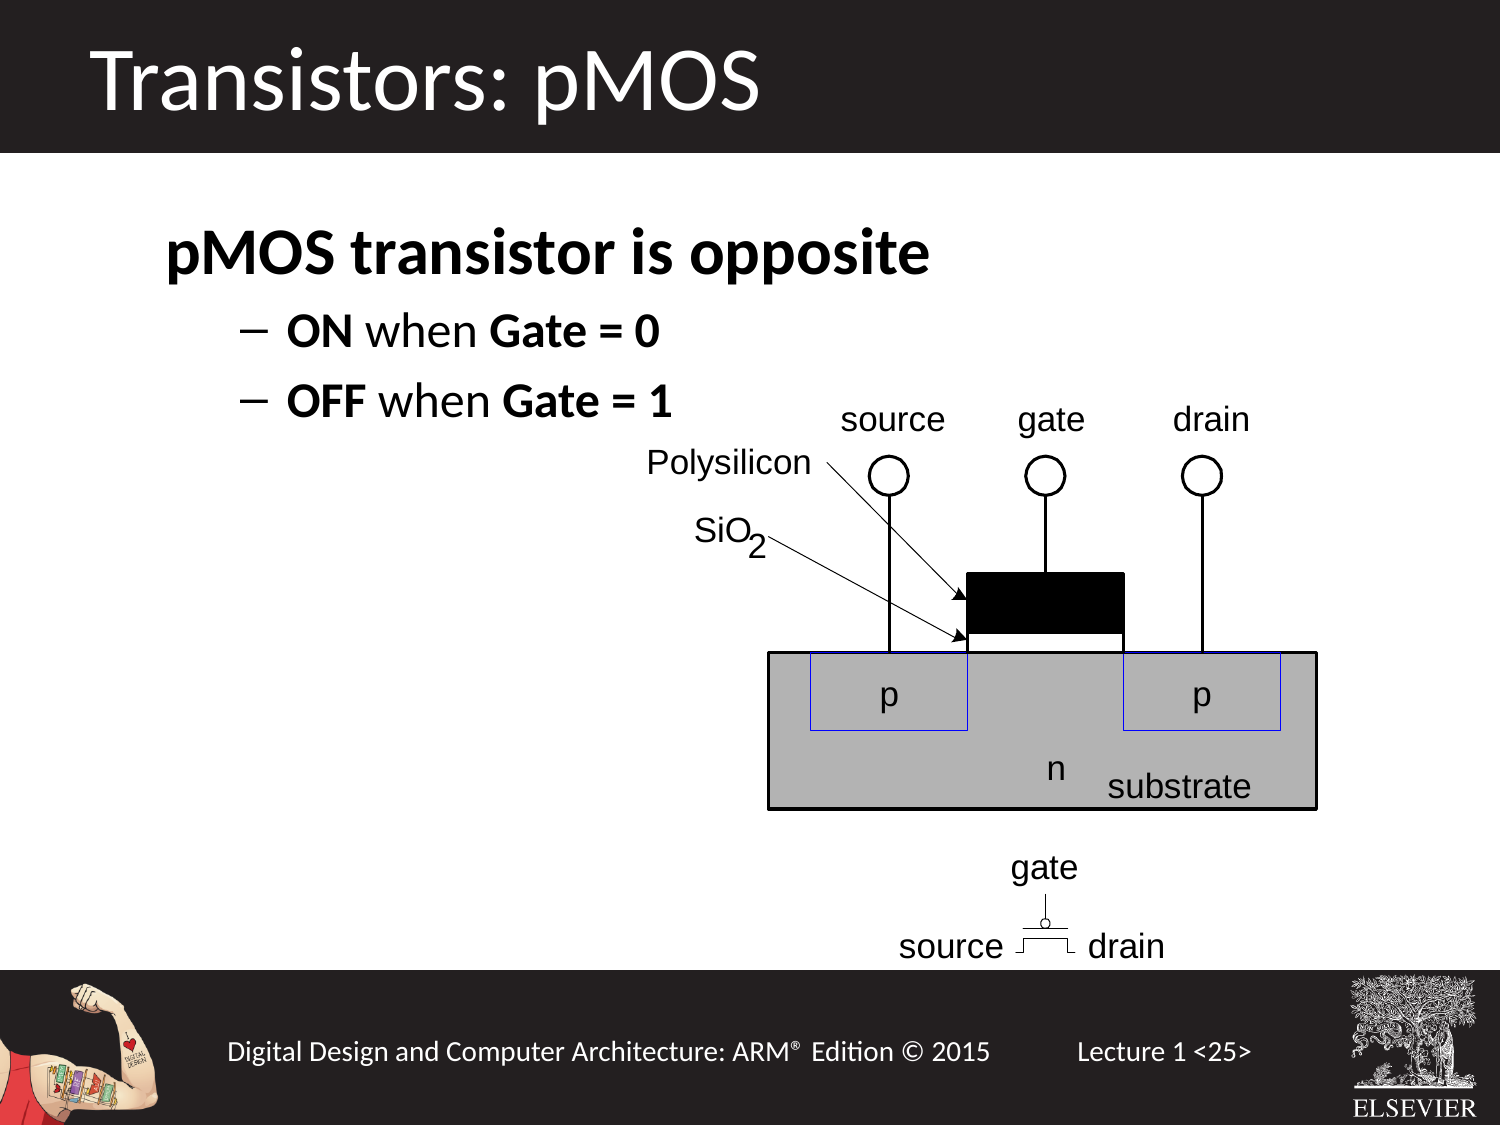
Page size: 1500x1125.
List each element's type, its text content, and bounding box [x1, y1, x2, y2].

text_box Transistors: pMOS [75, 11, 1375, 136]
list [637, 389, 1326, 976]
list pMOS transistor is opposite ON when Gate = 0 OFF when Gate = 1 [150, 200, 1163, 1013]
picture [1350, 974, 1477, 1117]
picture [0, 979, 163, 1125]
